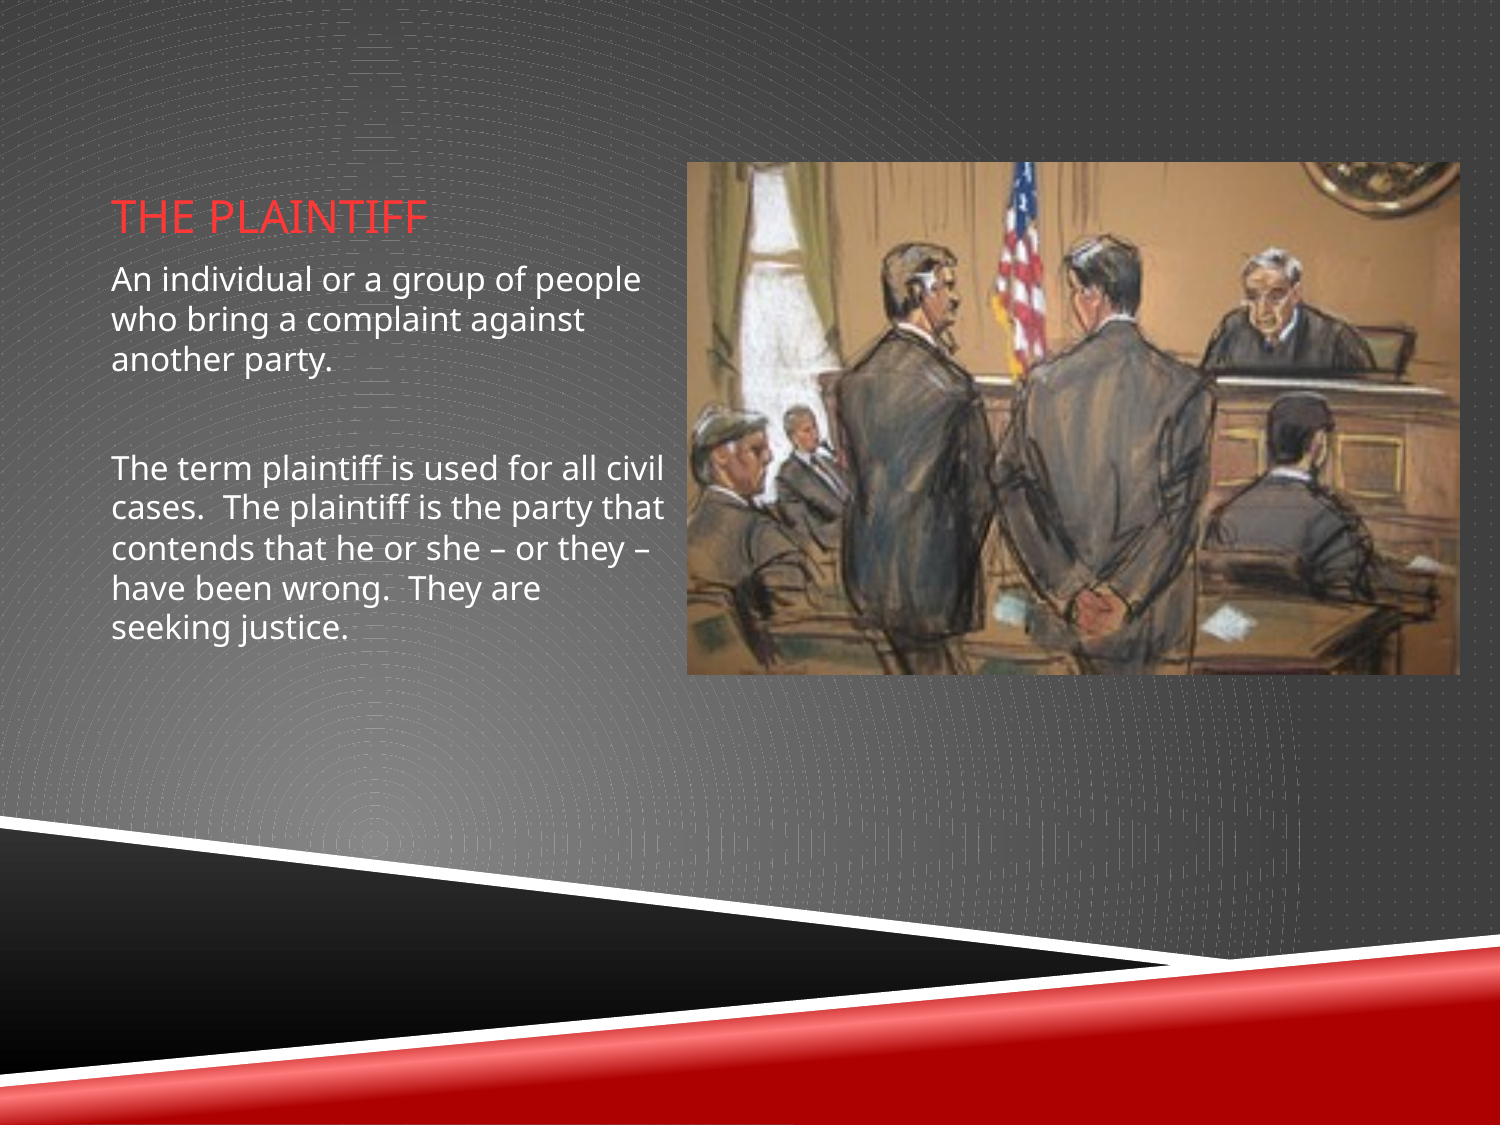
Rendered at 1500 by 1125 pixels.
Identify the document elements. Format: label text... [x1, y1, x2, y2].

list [687, 162, 1460, 676]
list An individual or a group of people who bring a complaint against another party. The term plaintiff is used for all civil cases. The plaintiff is the party that contends that he or she – or they – have been wrong. They are seeking justice. [110, 250, 666, 791]
title THE PLAINTIFF [111, 99, 666, 250]
